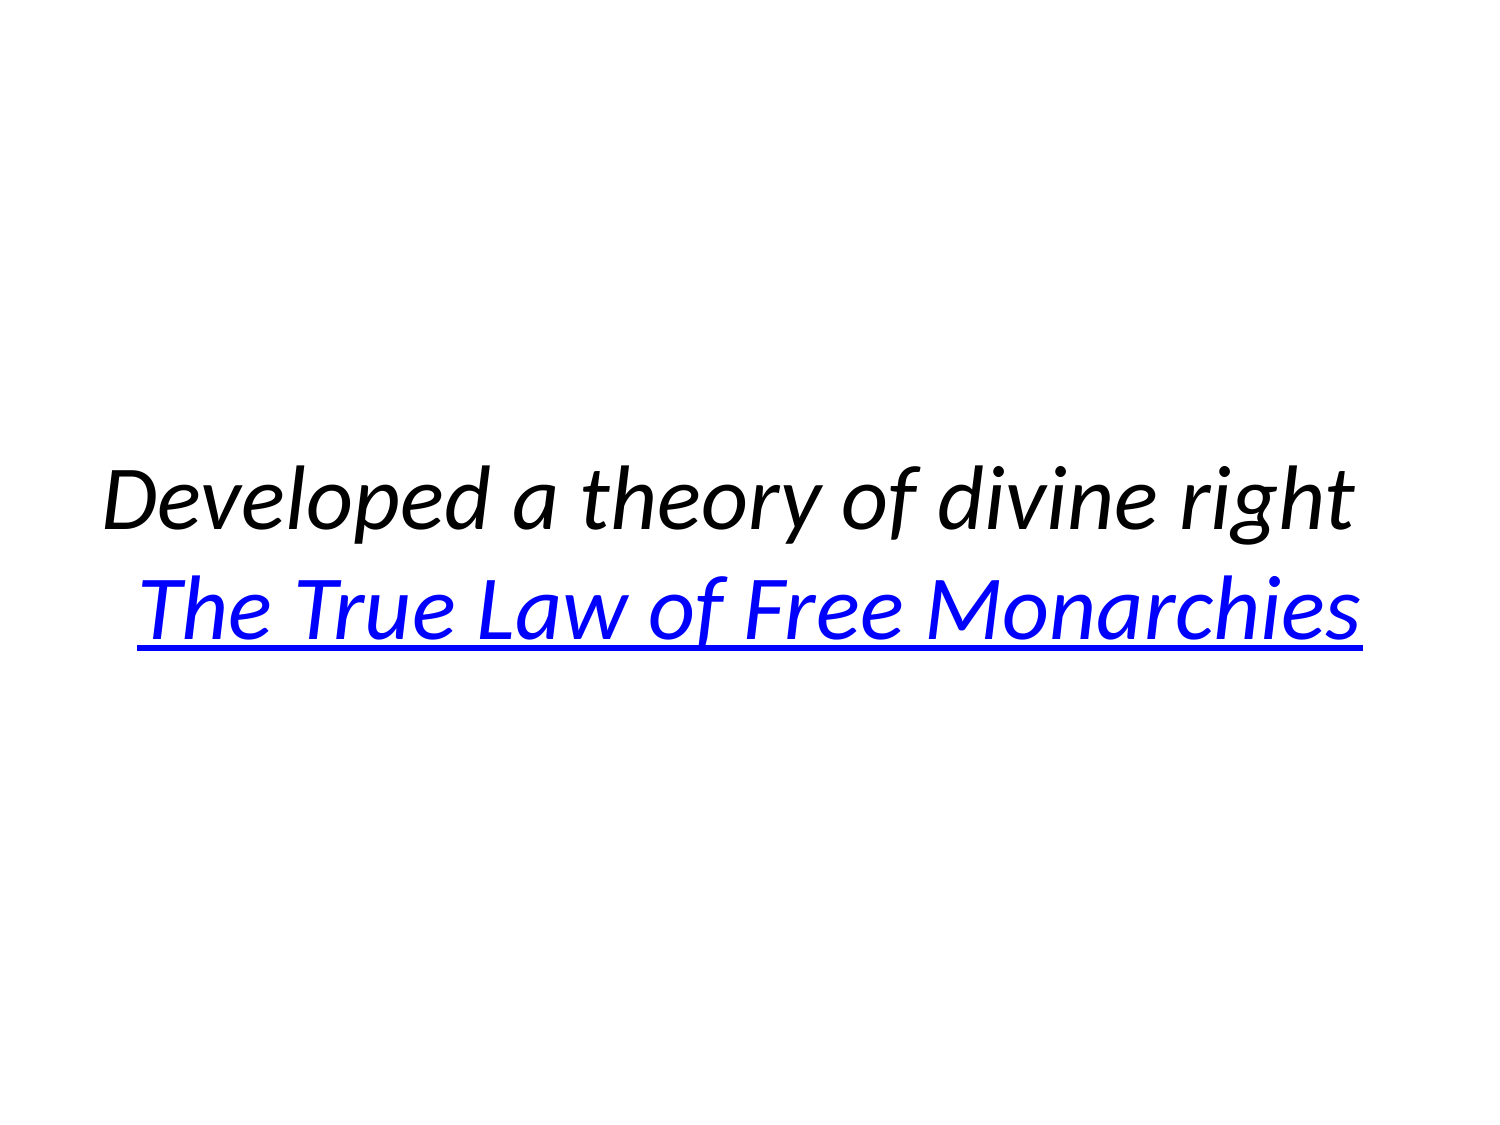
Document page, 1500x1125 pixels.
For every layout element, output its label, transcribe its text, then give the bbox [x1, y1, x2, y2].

title Developed a theory of divine right The True Law of Free Monarchies [74, 44, 1426, 1051]
